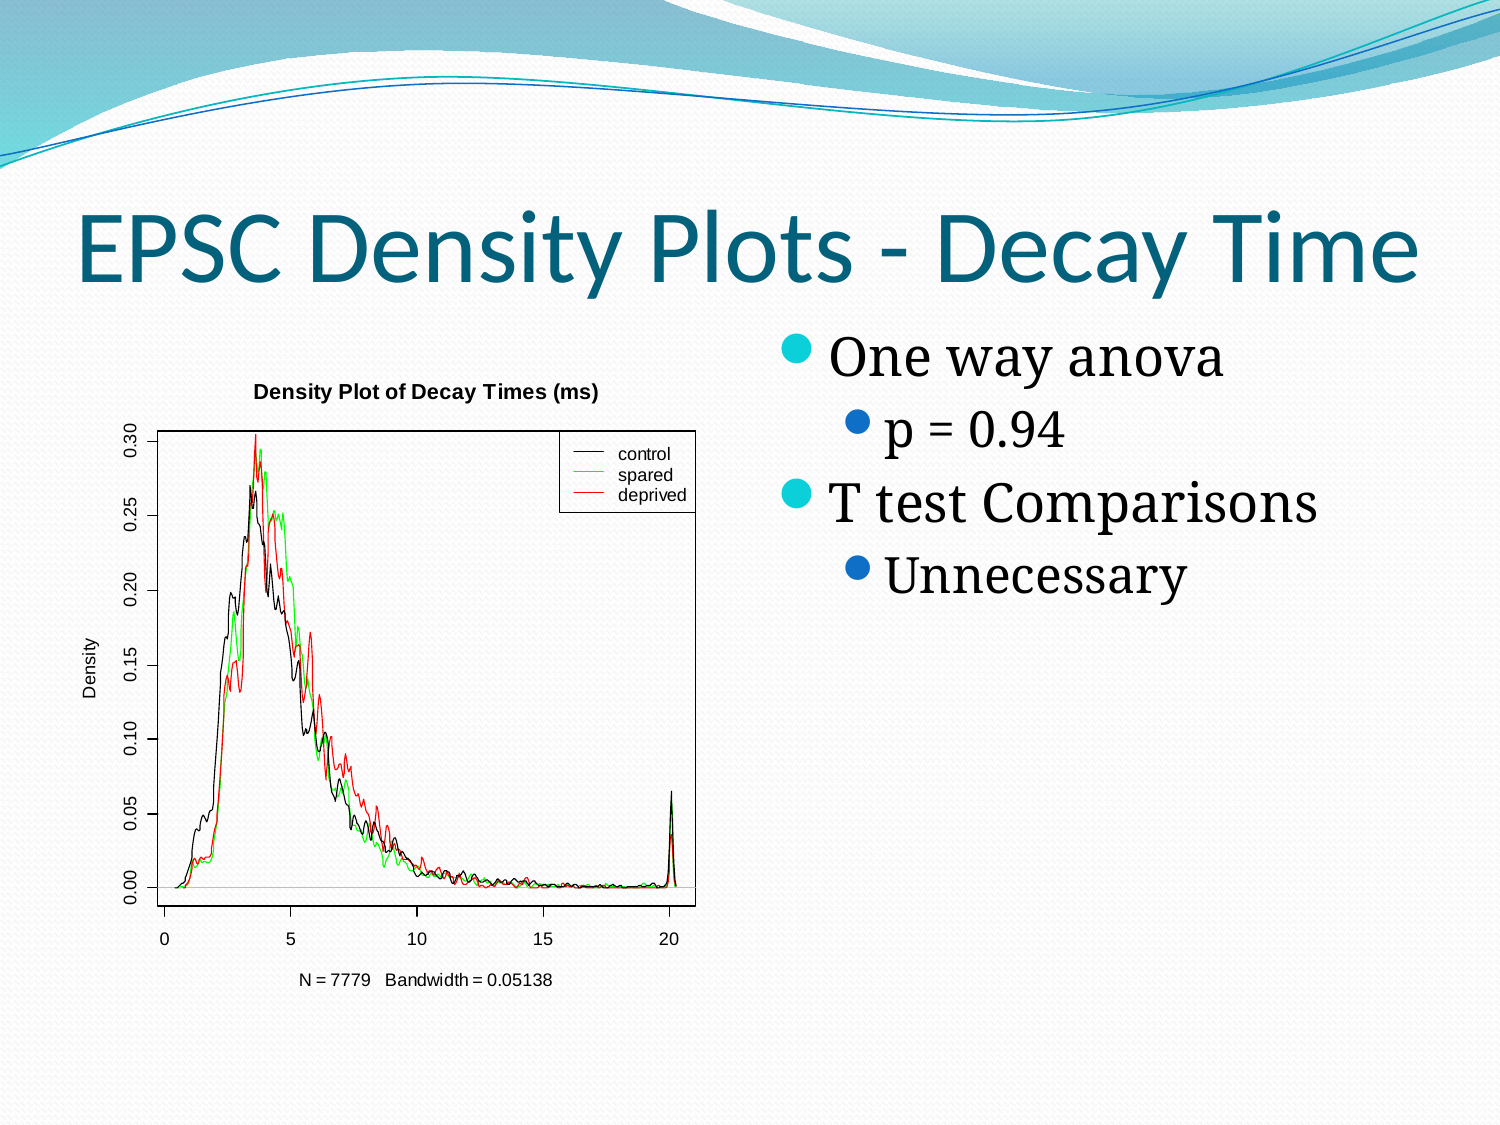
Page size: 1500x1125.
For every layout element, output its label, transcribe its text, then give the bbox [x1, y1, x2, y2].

list One way anova p = 0.94 T test Comparisons Unnecessary [762, 314, 1425, 1043]
title EPSC Density Plots - Decay Time [75, 115, 1425, 303]
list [74, 347, 738, 1010]
